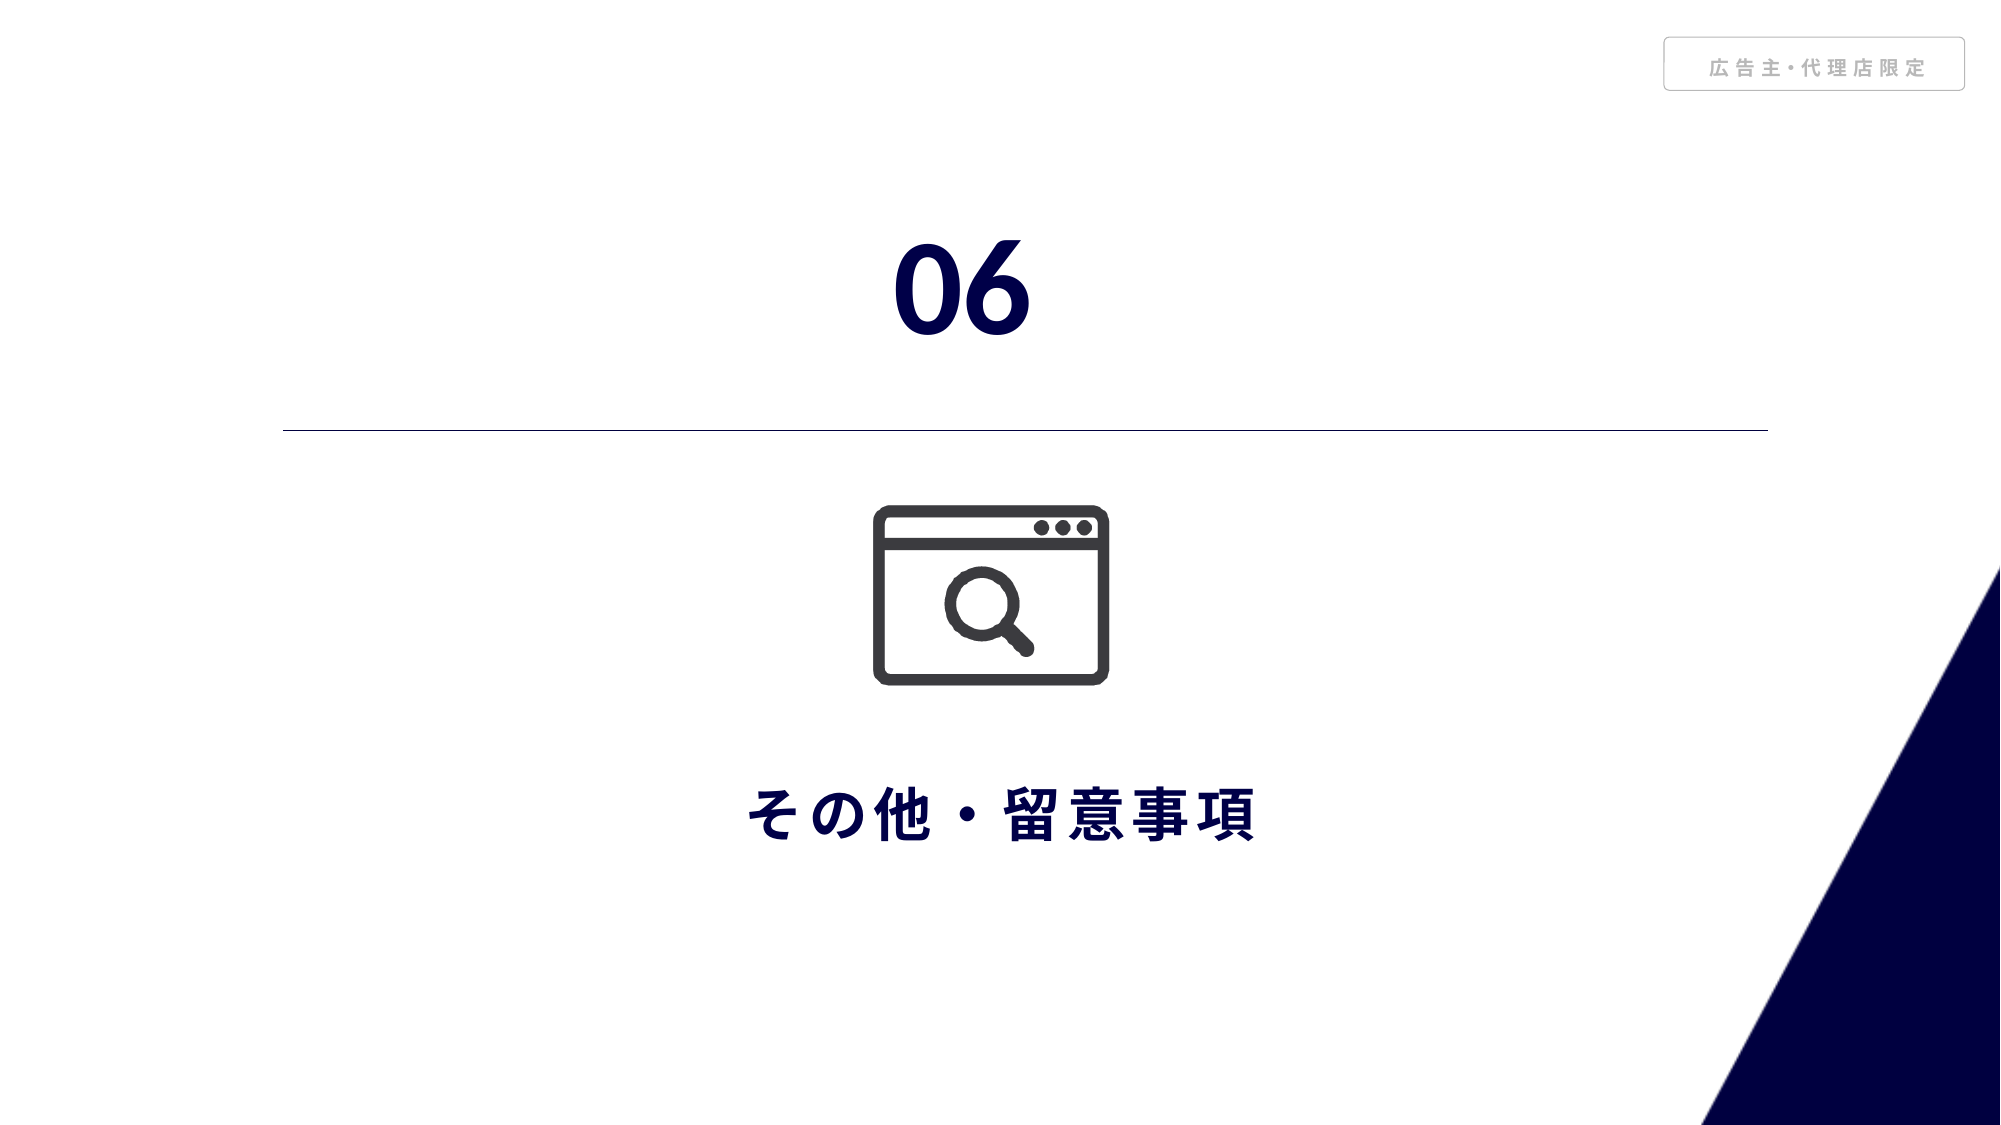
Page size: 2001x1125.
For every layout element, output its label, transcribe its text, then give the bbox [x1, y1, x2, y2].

list 06 [878, 207, 1103, 382]
list その他・留意事項 [512, 779, 1488, 869]
picture [860, 474, 1121, 715]
